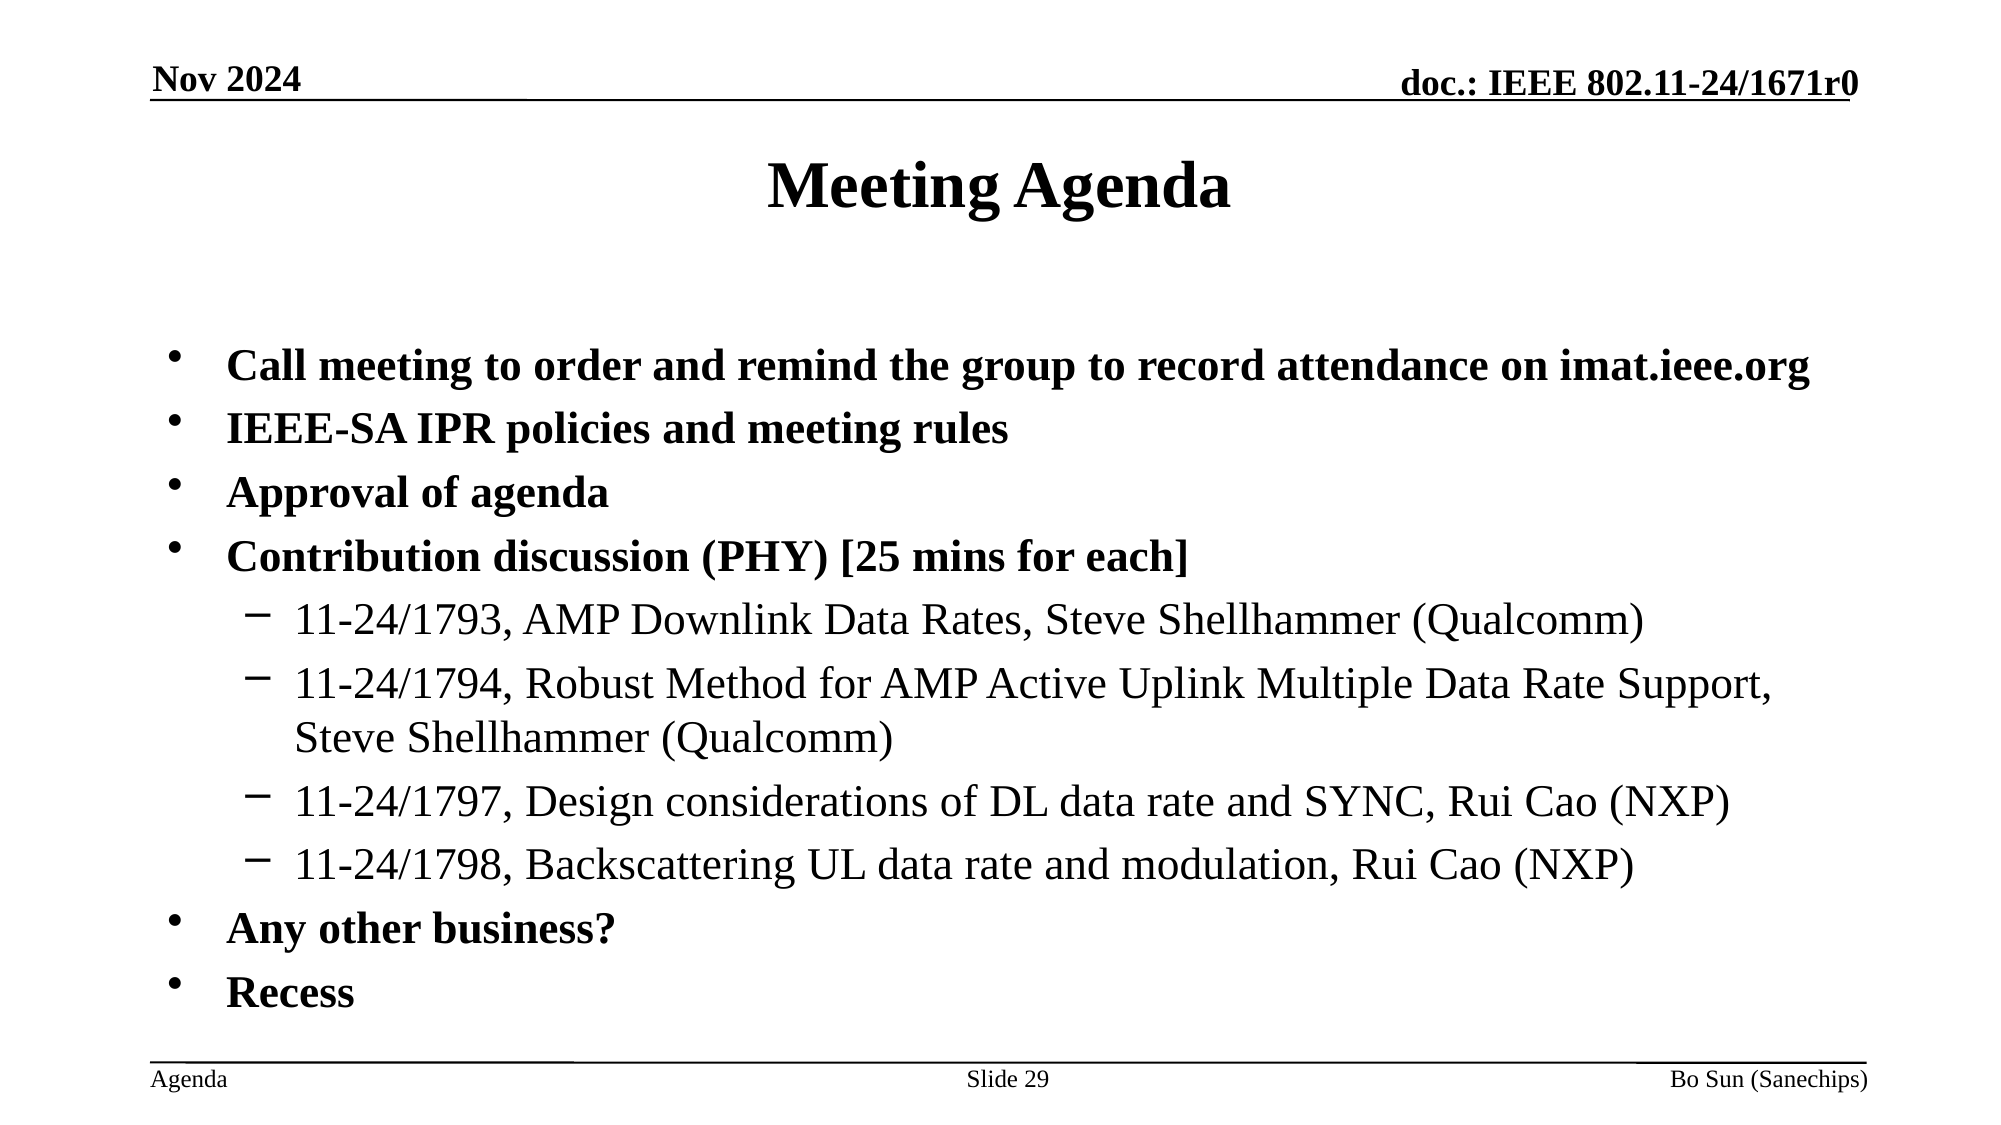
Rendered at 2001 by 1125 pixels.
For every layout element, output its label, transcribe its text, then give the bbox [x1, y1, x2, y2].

text_box Meeting Agenda [362, 99, 1638, 262]
text_box Call meeting to order and remind the group to record attendance on imat.ieee.org IEEE-SA IPR policies and meeting rules Approval of agenda Contribution discussion (PHY) [25 mins for each] 11-24/1793, AMP Downlink Data Rates, Steve Shellhammer (Qualcomm) 11-24/1794, Robust Method for AMP Active Uplink Multiple Data Rate Support, Steve Shellhammer (Qualcomm) 11-24/1797, Design considerations of DL data rate and SYNC, Rui Cao (NXP) 11-24/1798, Backscattering UL data rate and modulation, Rui Cao (NXP) Any other business? Recess [152, 327, 1855, 1038]
footer Bo Sun (Sanechips) [1171, 1061, 1869, 1093]
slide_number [152, 54, 563, 100]
slide_number Slide [949, 1061, 1067, 1123]
